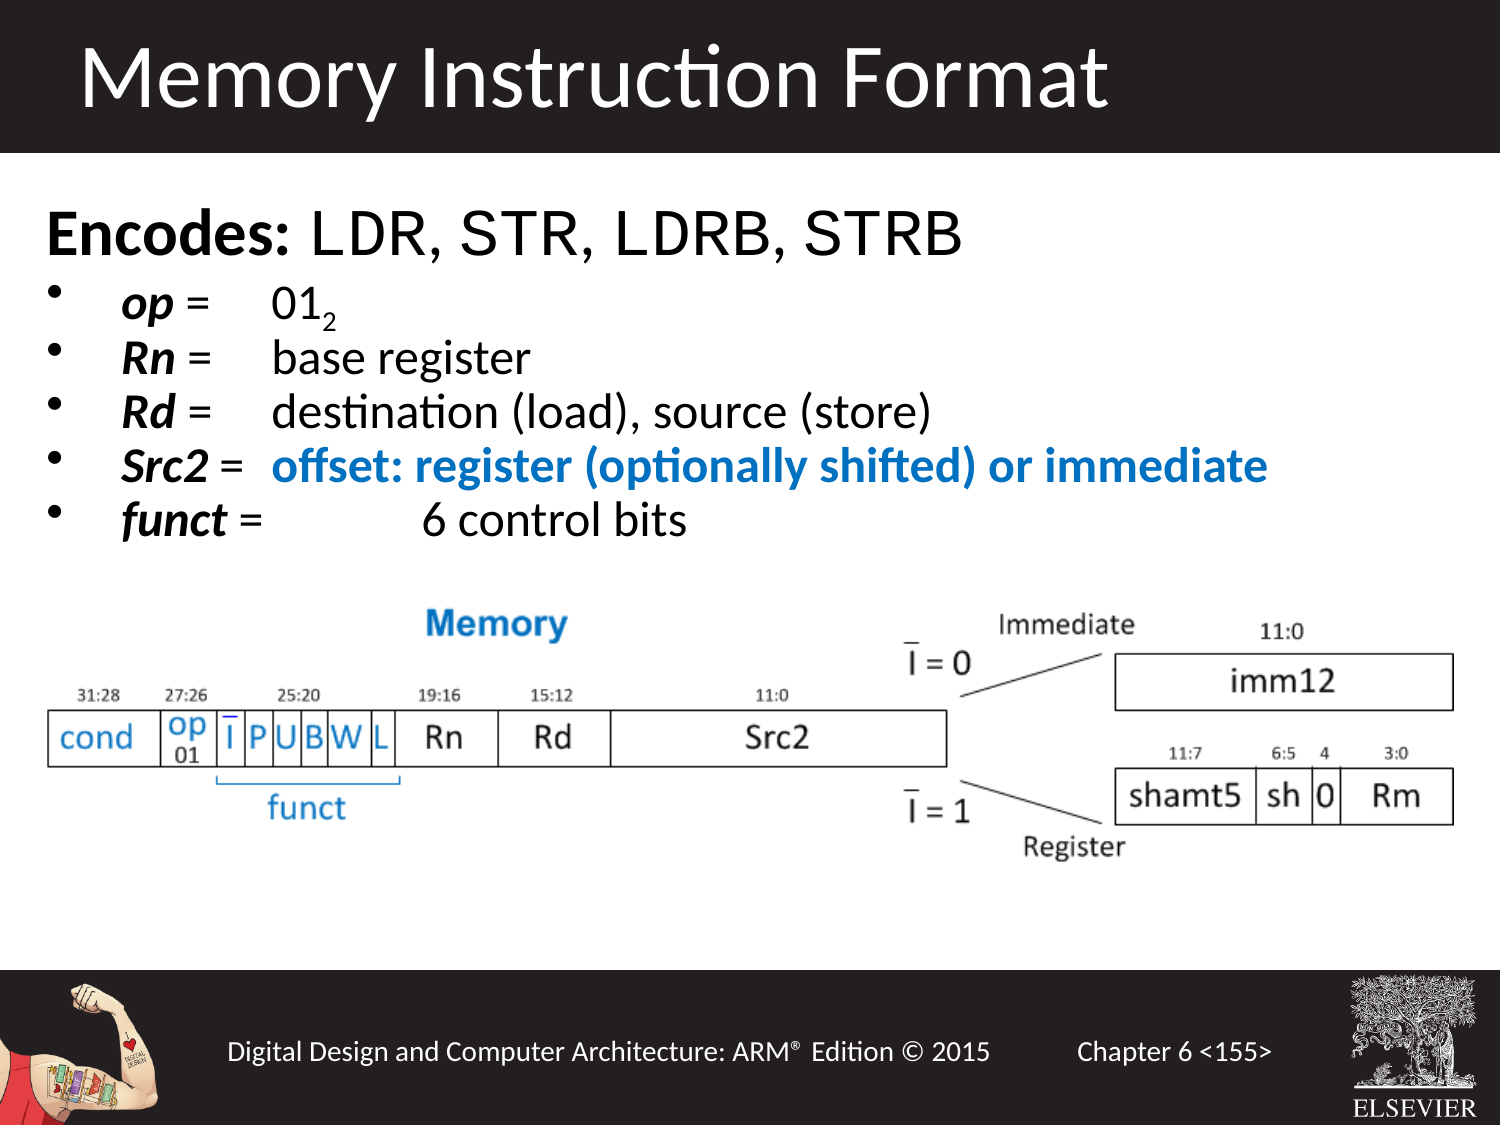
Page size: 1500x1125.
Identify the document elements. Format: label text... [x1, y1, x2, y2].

text_box Encodes: LDR, STR, LDRB, STRB op = 012 Rn = base register Rd = destination (load), source (store) Src2 = offset: register (optionally shifted) or immediate funct = 6 control bits [31, 190, 1500, 1004]
text_box Memory Instruction Format [63, 8, 1488, 133]
picture [0, 979, 163, 1125]
picture [45, 597, 1455, 866]
picture [1350, 1004, 1477, 1117]
text_box [112, 1004, 1438, 1050]
